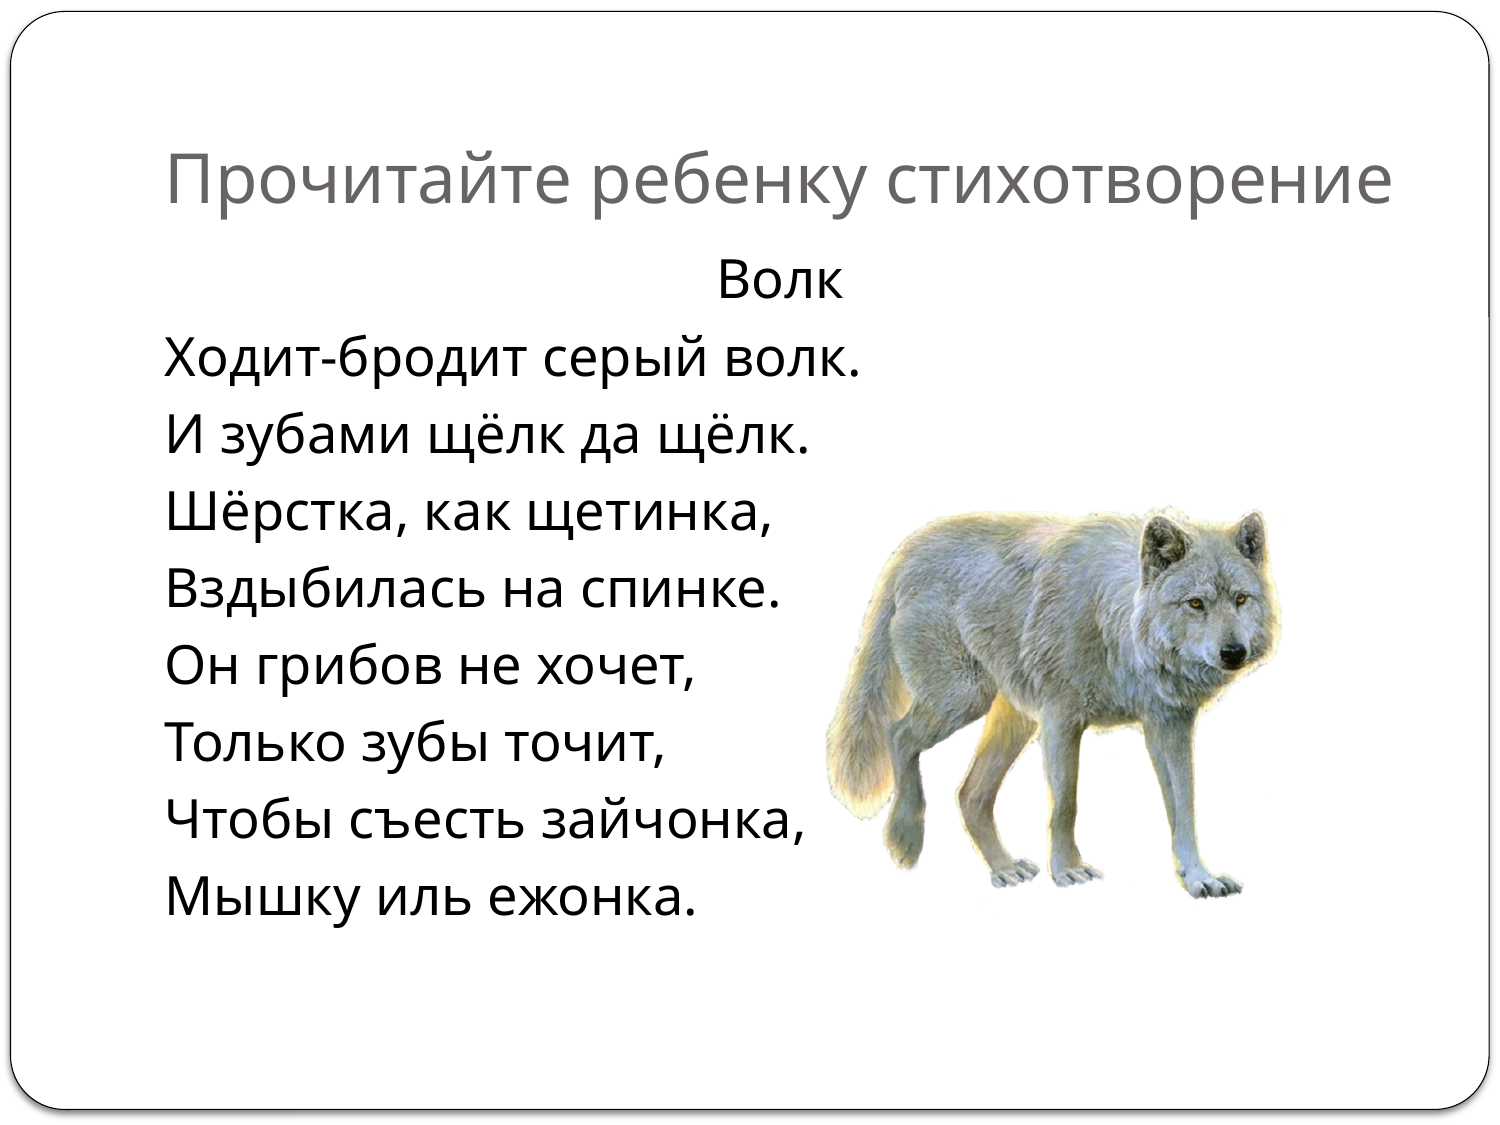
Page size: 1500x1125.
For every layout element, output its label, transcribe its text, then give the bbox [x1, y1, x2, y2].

title Прочитайте ребенку стихотворение [150, 45, 1425, 233]
picture [762, 424, 1378, 938]
list Волк Ходит-бродит серый волк. И зубами щёлк да щёлк. Шёрстка, как щетинка, Вздыбилась на спинке. Он грибов не хочет, Только зубы точит, Чтобы съесть зайчонка, Мышку иль ежонка. [150, 237, 1425, 988]
